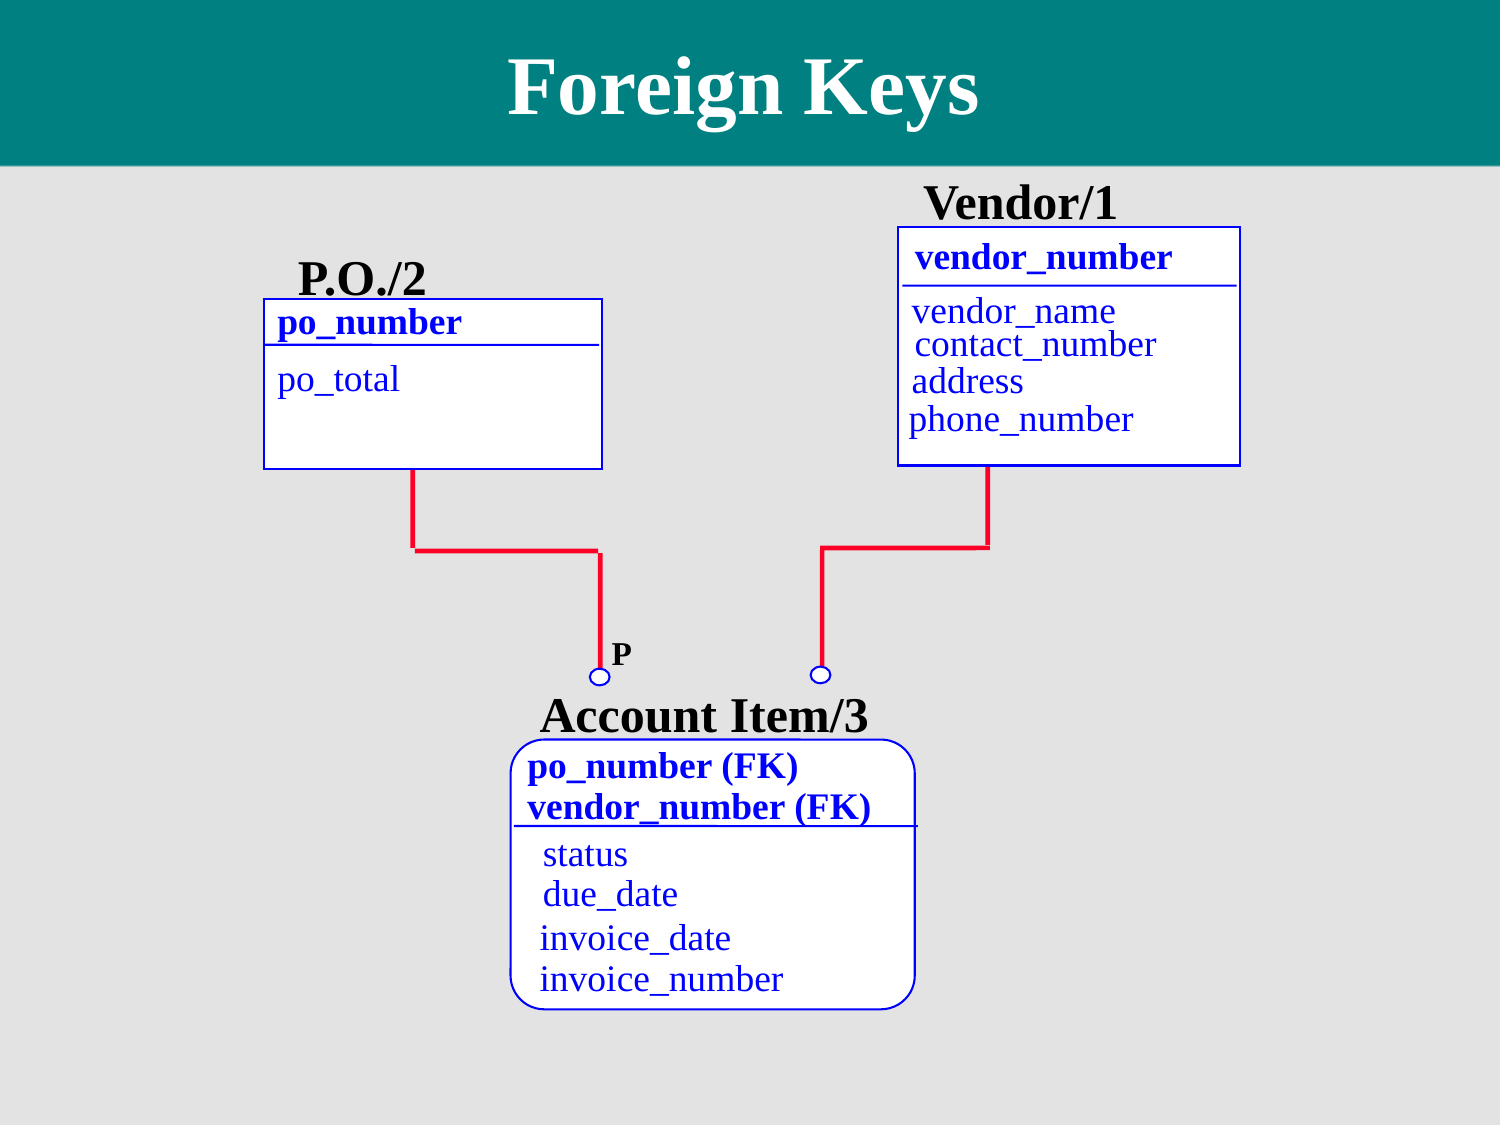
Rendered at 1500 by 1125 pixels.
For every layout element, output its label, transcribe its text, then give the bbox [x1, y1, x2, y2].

picture [0, 0, 1500, 1125]
title Foreign Keys [0, 23, 1488, 140]
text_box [262, 162, 1241, 1010]
